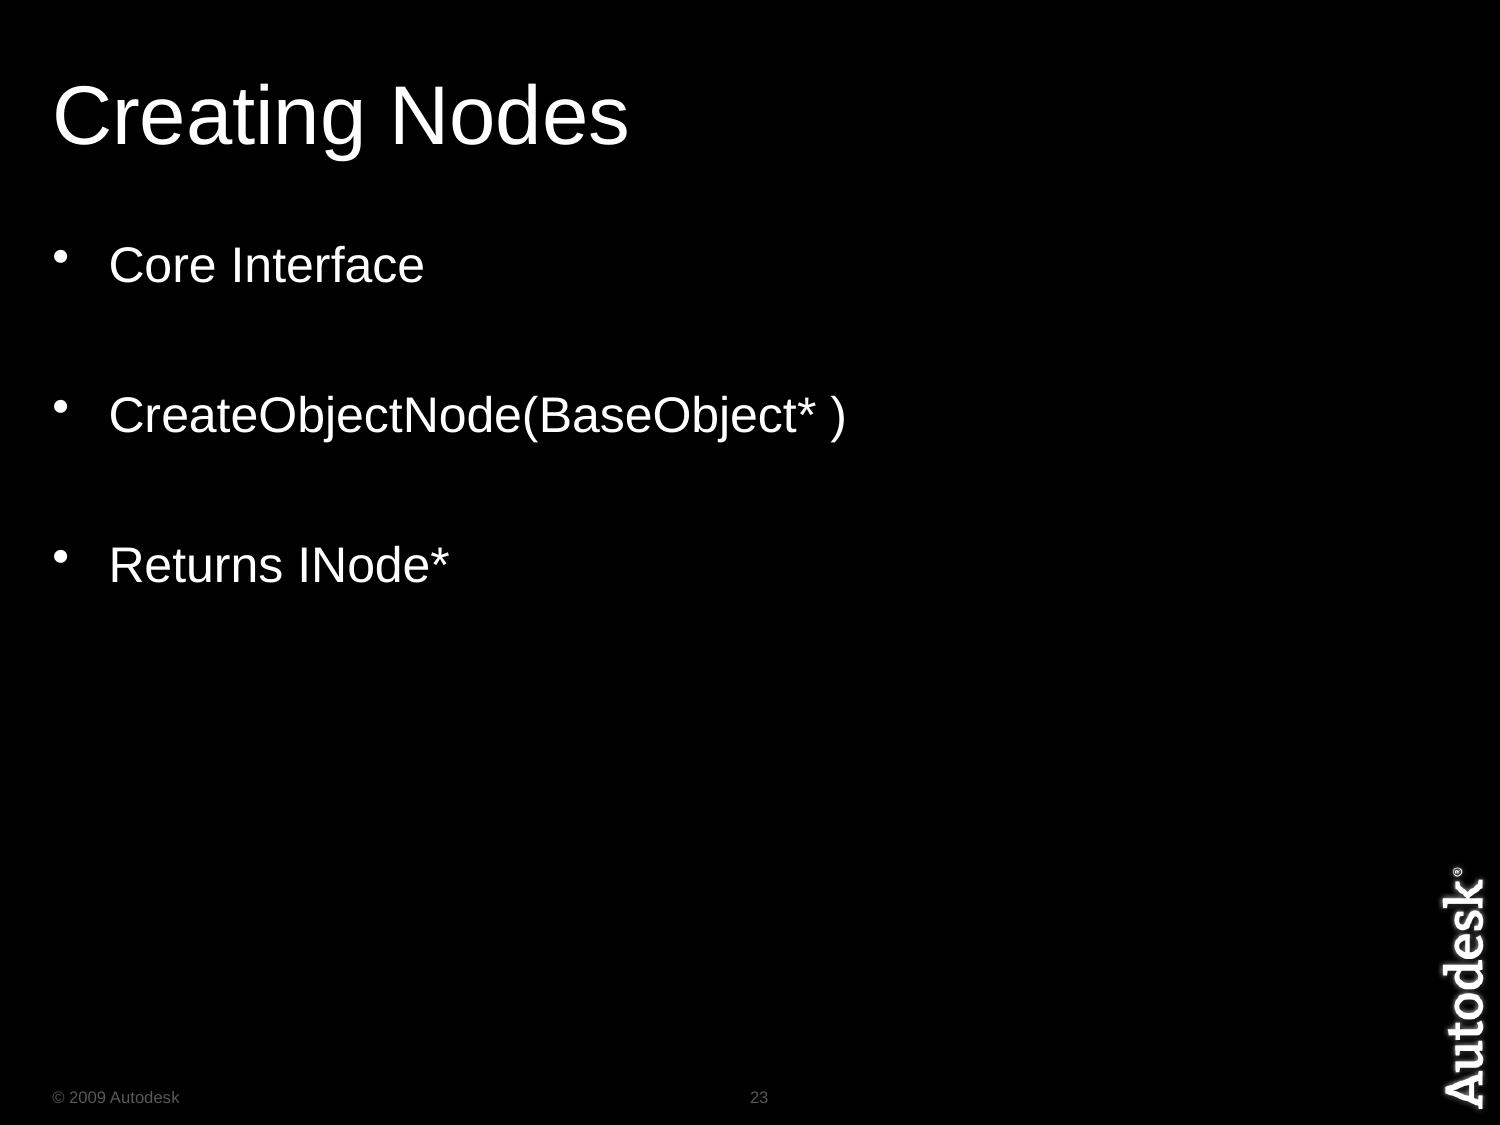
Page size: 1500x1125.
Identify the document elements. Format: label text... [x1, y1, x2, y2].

title Creating Nodes [52, 22, 1401, 211]
picture [1402, 0, 1500, 1125]
list Core Interface CreateObjectNode(BaseObject* ) Returns INode* [52, 231, 1401, 1073]
